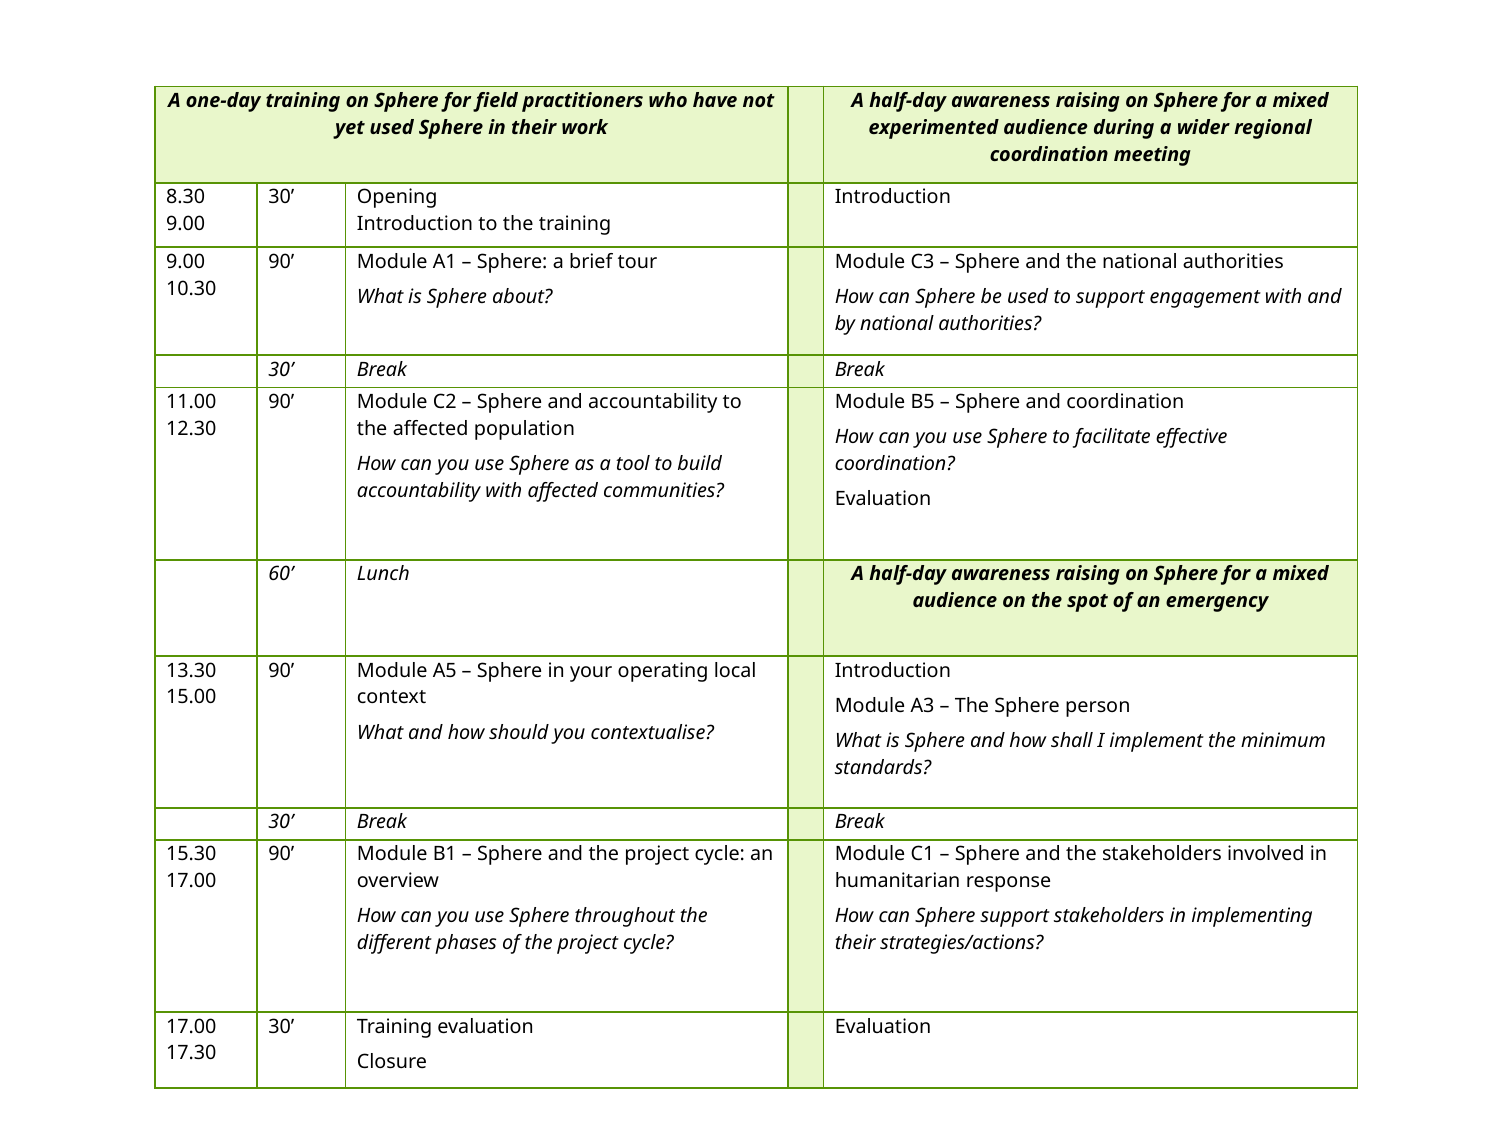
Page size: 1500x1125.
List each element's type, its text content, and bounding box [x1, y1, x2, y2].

table_cell 30’ [258, 809, 345, 839]
table_cell Introduction [824, 184, 1357, 246]
table_cell Module C2 – Sphere and accountability to the affected population How can you use Sphere as a tool to build accountability with affected communities? [346, 388, 787, 559]
table_cell 15.30 17.00 [156, 841, 256, 1011]
table_cell 90’ [258, 388, 345, 559]
table_cell 90’ [258, 248, 345, 354]
table_cell A half-day awareness raising on Sphere for a mixed audience on the spot of an emergency [824, 561, 1357, 655]
table_cell 90’ [258, 657, 345, 807]
table_cell [789, 184, 823, 246]
table_cell Lunch [346, 561, 787, 655]
table_cell Module A5 – Sphere in your operating local context What and how should you contextualise? [346, 657, 787, 807]
table_cell Module B5 – Sphere and coordination How can you use Sphere to facilitate effective coordination? Evaluation [824, 388, 1357, 559]
table_cell Module B1 – Sphere and the project cycle: an overview How can you use Sphere throughout the different phases of the project cycle? [346, 841, 787, 1011]
table_cell [789, 388, 823, 559]
table_cell Introduction Module A3 – The Sphere person What is Sphere and how shall I implement the minimum standards? [824, 657, 1357, 807]
table_cell Training evaluation Closure [346, 1013, 787, 1087]
table_cell Evaluation [824, 1013, 1357, 1087]
table_cell 8.30 9.00 [156, 184, 256, 246]
table_cell [789, 356, 823, 387]
table_cell [789, 841, 823, 1011]
table_cell 13.30 15.00 [156, 657, 256, 807]
table_header A half-day awareness raising on Sphere for a mixed experimented audience during a wider regional coordination meeting [824, 87, 1357, 182]
table_cell [156, 356, 256, 387]
table_cell 30’ [258, 184, 345, 246]
table_header [789, 87, 823, 182]
table_cell 11.00 12.30 [156, 388, 256, 559]
table_cell [789, 248, 823, 354]
table_cell Break [346, 356, 787, 387]
table_cell [789, 657, 823, 807]
table_cell Break [824, 356, 1357, 387]
table_cell Module C3 – Sphere and the national authorities How can Sphere be used to support engagement with and by national authorities? [824, 248, 1357, 354]
table_cell [789, 1013, 823, 1087]
table_cell [789, 809, 823, 839]
table_cell 30’ [258, 1013, 345, 1087]
table_cell 90’ [258, 841, 345, 1011]
table_cell [789, 561, 823, 655]
table_cell Opening Introduction to the training [346, 184, 787, 246]
table_cell 30’ [258, 356, 345, 387]
table_cell 60’ [258, 561, 345, 655]
table_cell Break [346, 809, 787, 839]
table_cell [156, 561, 256, 655]
table_cell Module C1 – Sphere and the stakeholders involved in humanitarian response How can Sphere support stakeholders in implementing their strategies/actions? [824, 841, 1357, 1011]
table_header A one-day training on Sphere for field practitioners who have not yet used Sphere in their work [156, 87, 787, 182]
table_cell Break [824, 809, 1357, 839]
table_cell [156, 809, 256, 839]
table_cell 9.00 10.30 [156, 248, 256, 354]
table_cell Module A1 – Sphere: a brief tour What is Sphere about? [346, 248, 787, 354]
table_cell 17.00 17.30 [156, 1013, 256, 1087]
